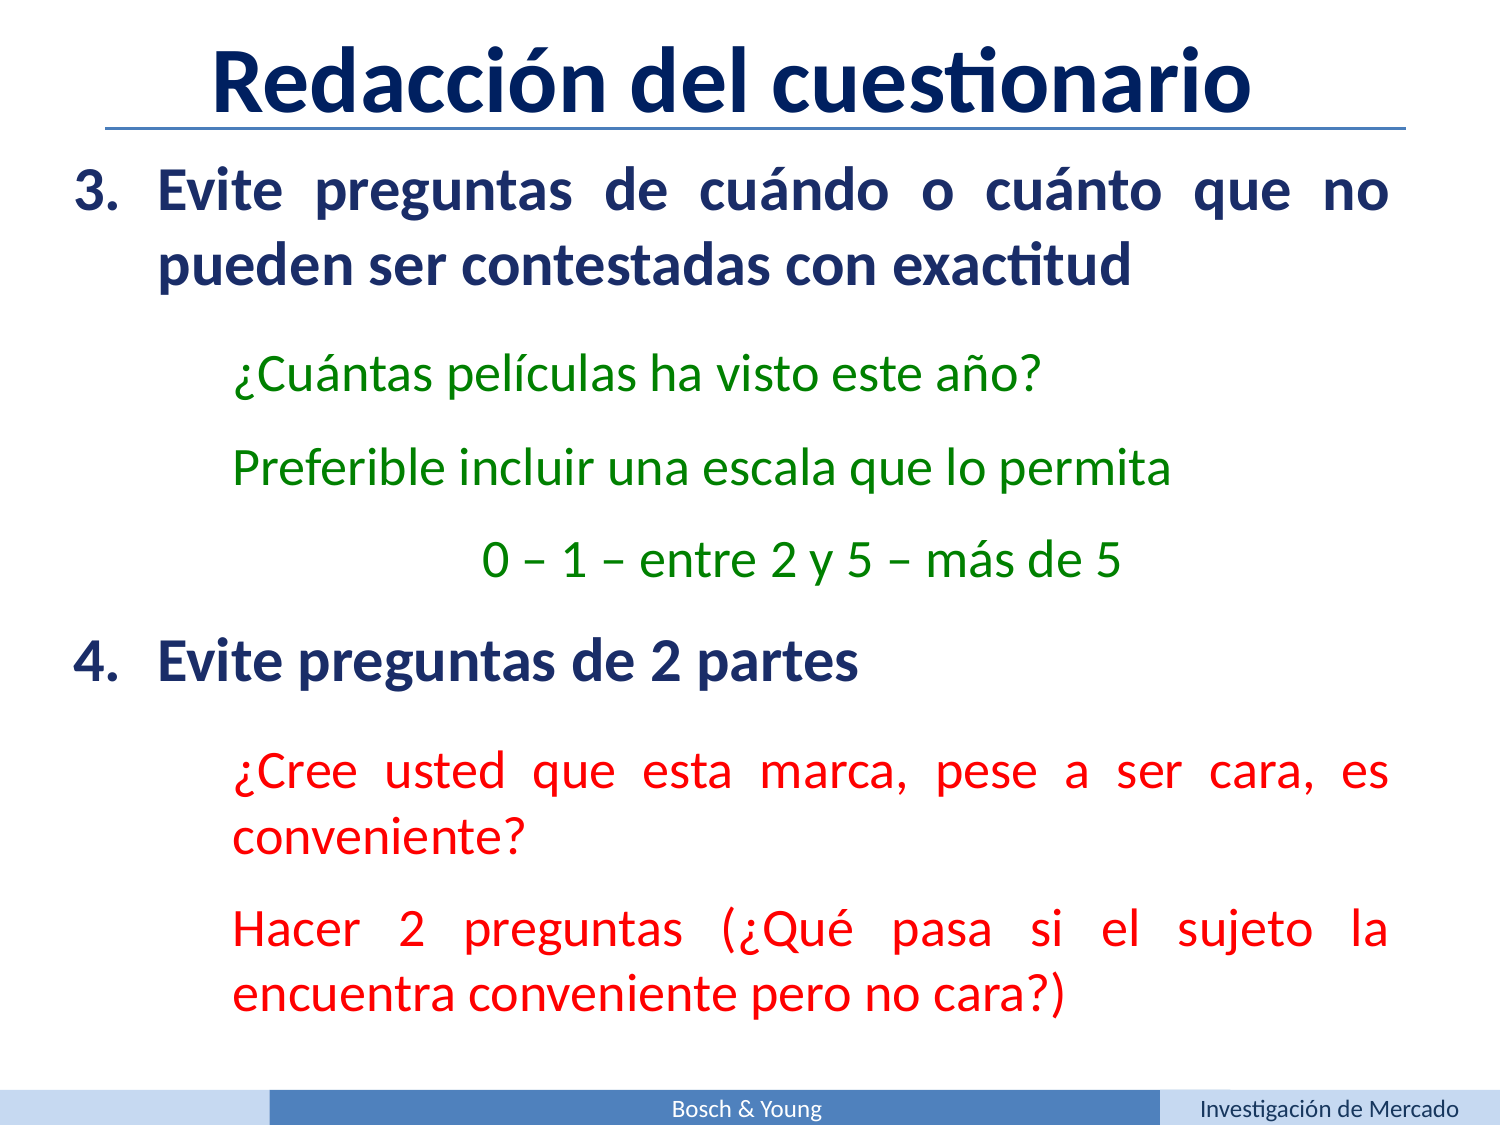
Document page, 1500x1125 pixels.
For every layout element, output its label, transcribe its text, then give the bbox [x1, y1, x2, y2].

text_box Investigación de Mercado [1158, 1088, 1500, 1125]
text_box Redacción del cuestionario [46, 11, 1418, 139]
text_box Bosch & Young [272, 1088, 1158, 1125]
text_box [0, 1088, 272, 1125]
text_box Evite preguntas de cuándo o cuánto que no pueden ser contestadas con exactitud ¿Cuántas películas ha visto este año? Preferible incluir una escala que lo permita 0 – 1 – entre 2 y 5 – más de 5 Evite preguntas de 2 partes ¿Cree usted que esta marca, pese a ser cara, es conveniente? Hacer 2 preguntas (¿Qué pasa si el sujeto la encuentra conveniente pero no cara?) [58, 140, 1407, 1030]
